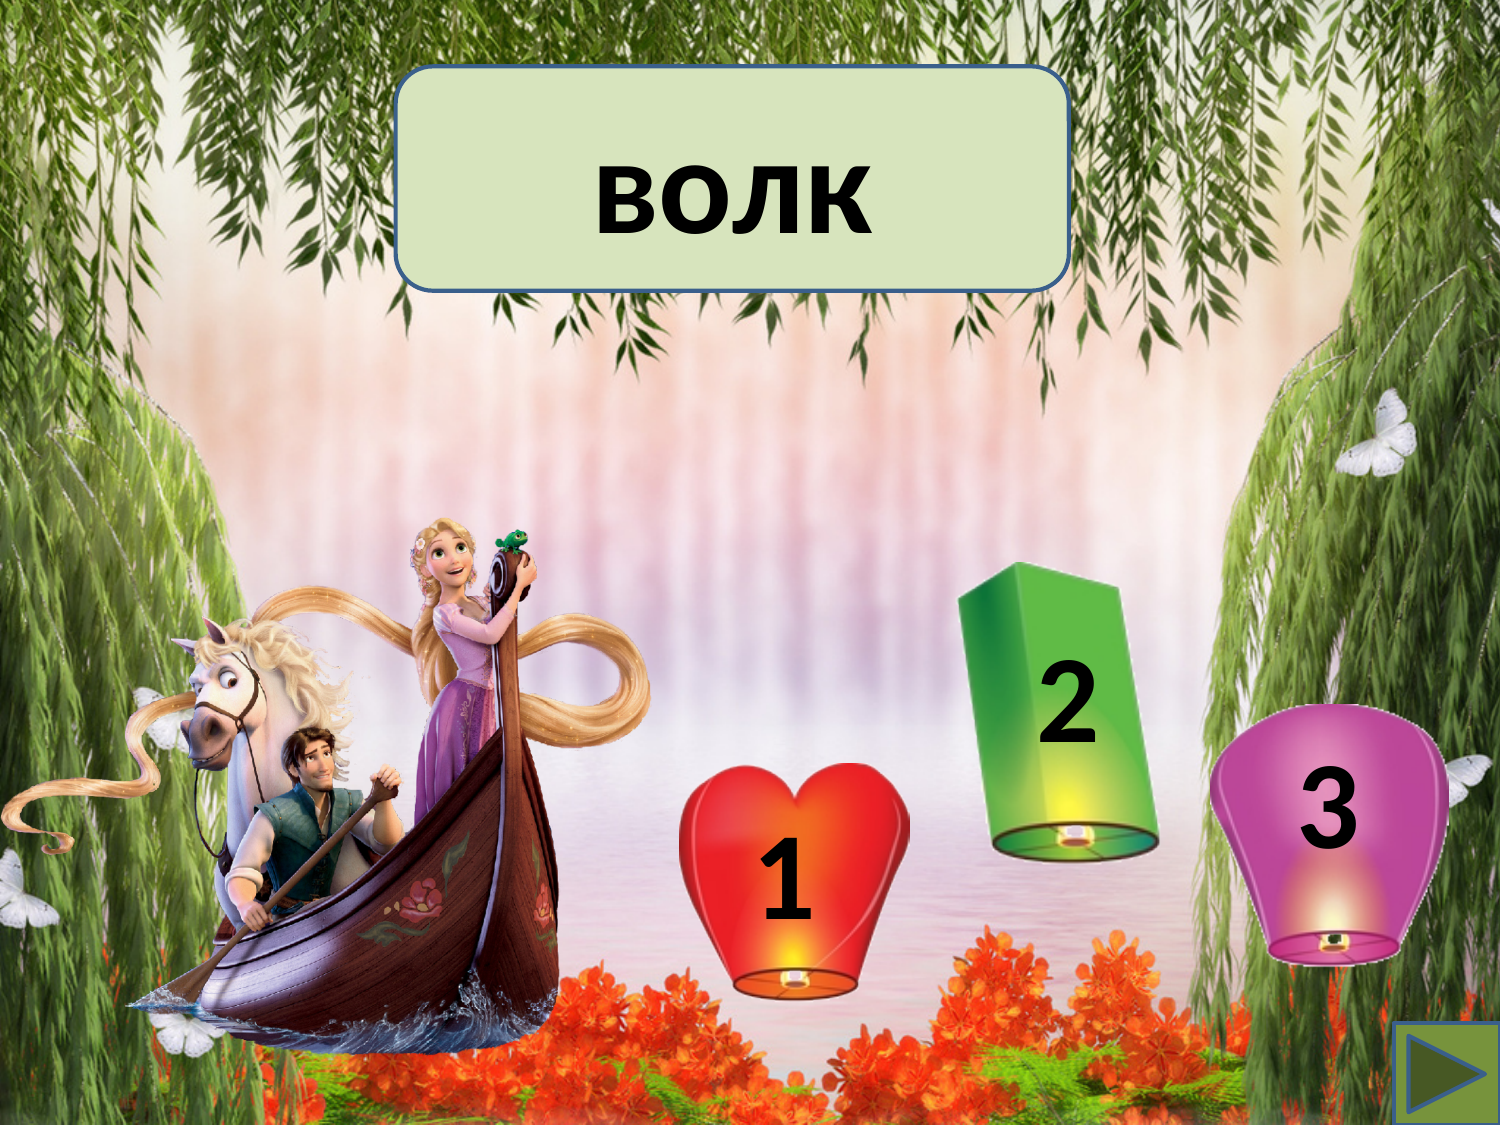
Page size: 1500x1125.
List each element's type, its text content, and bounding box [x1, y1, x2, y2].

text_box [678, 763, 910, 1036]
text_box [1392, 1021, 1500, 1125]
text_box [950, 562, 1191, 902]
picture [0, 0, 1500, 1125]
text_box волк [393, 64, 1071, 293]
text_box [1210, 703, 1449, 990]
